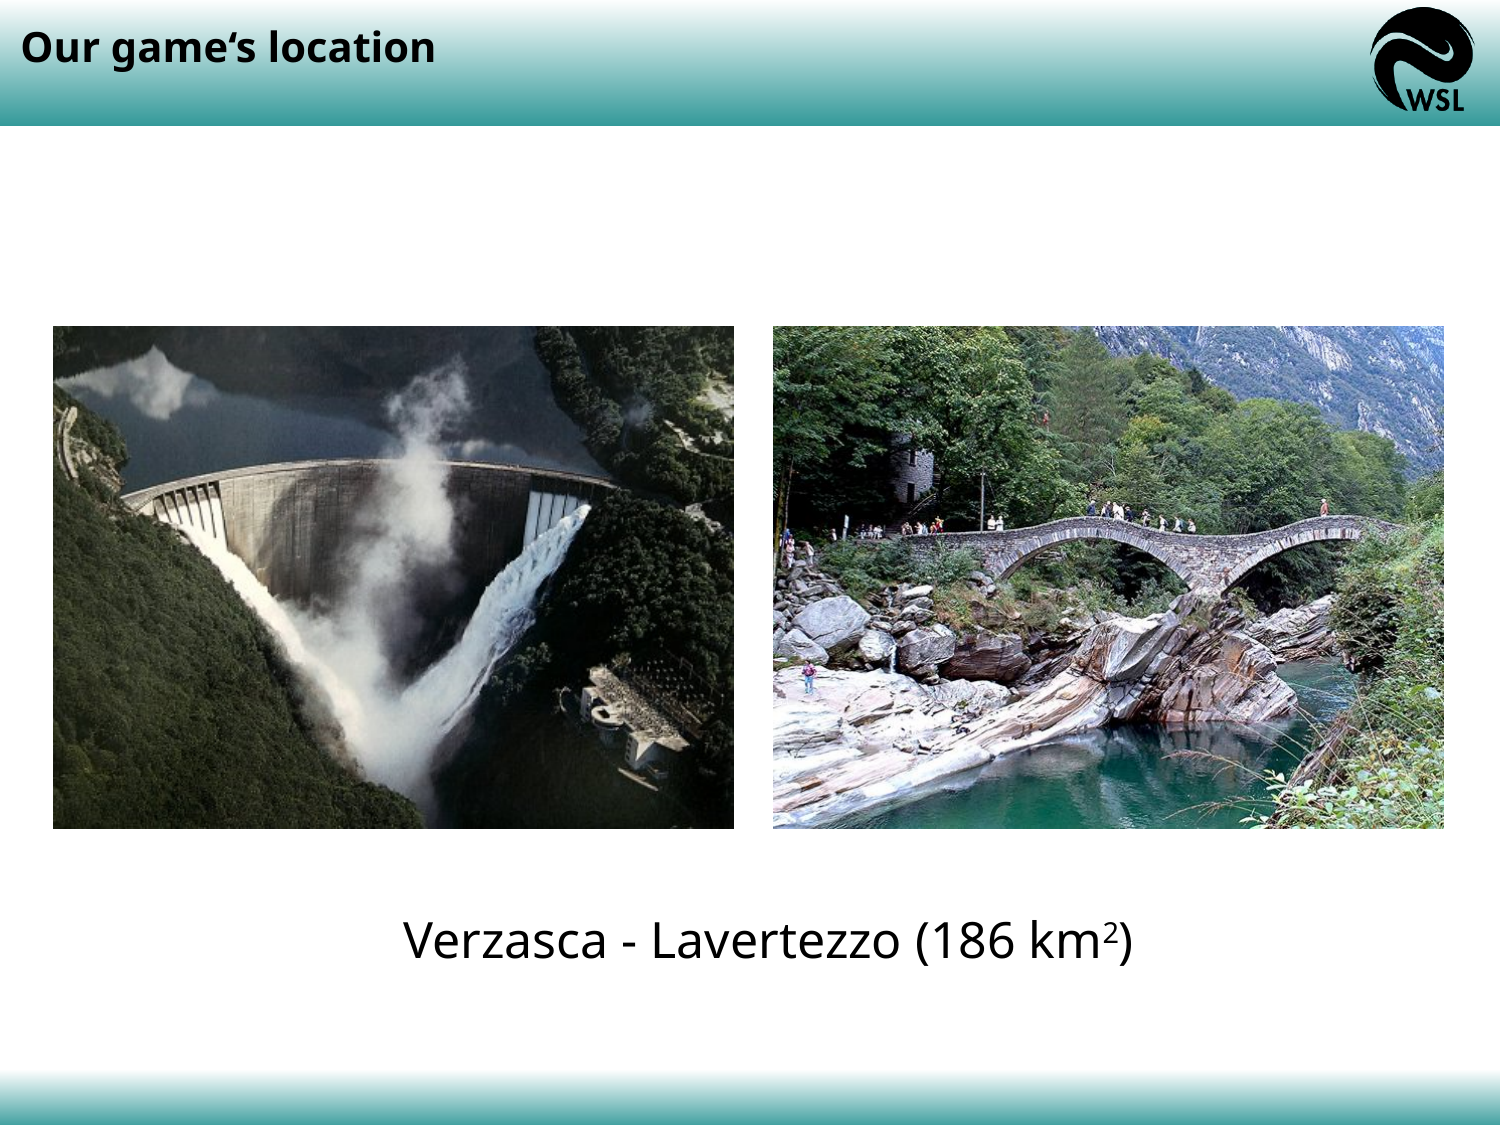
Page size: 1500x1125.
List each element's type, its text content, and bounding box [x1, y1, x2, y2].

text_box Our game‘s location [5, 12, 1341, 78]
picture [773, 325, 1444, 829]
picture [52, 325, 735, 829]
text_box Verzasca - Lavertezzo (186 km2) [388, 901, 1149, 976]
picture [1370, 7, 1475, 111]
